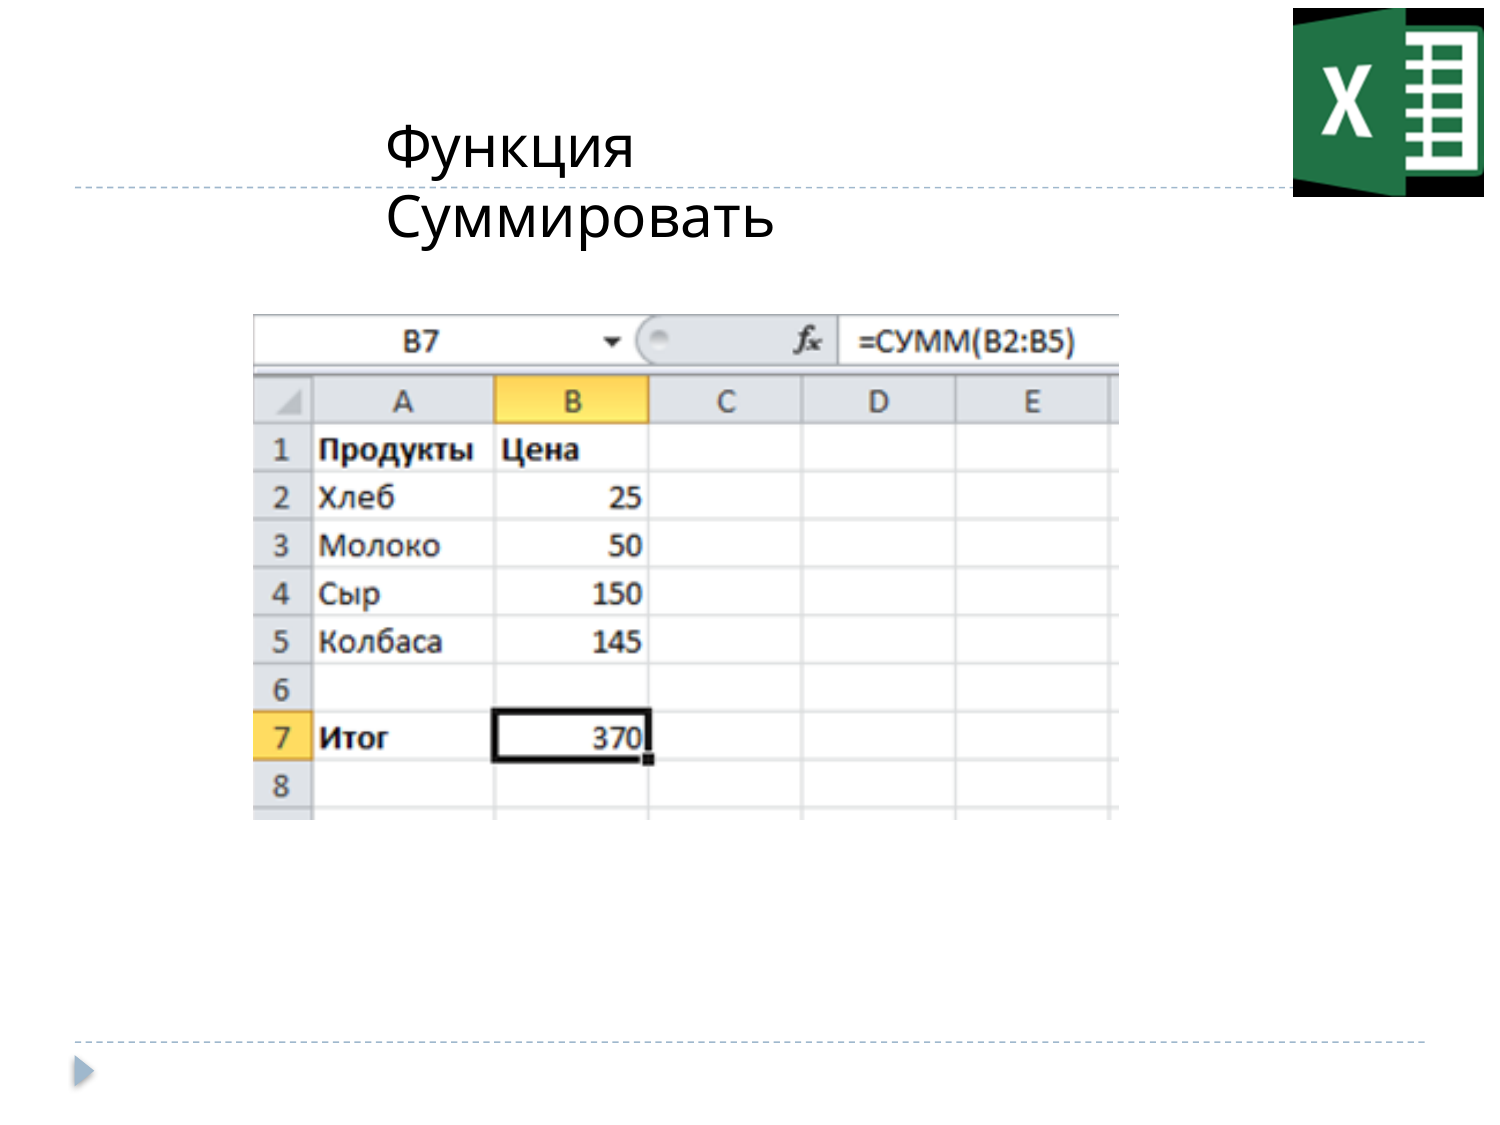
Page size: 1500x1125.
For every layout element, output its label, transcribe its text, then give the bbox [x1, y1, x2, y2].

picture [1293, 7, 1484, 197]
list Функция Суммировать [370, 102, 1003, 246]
picture [253, 314, 1120, 820]
